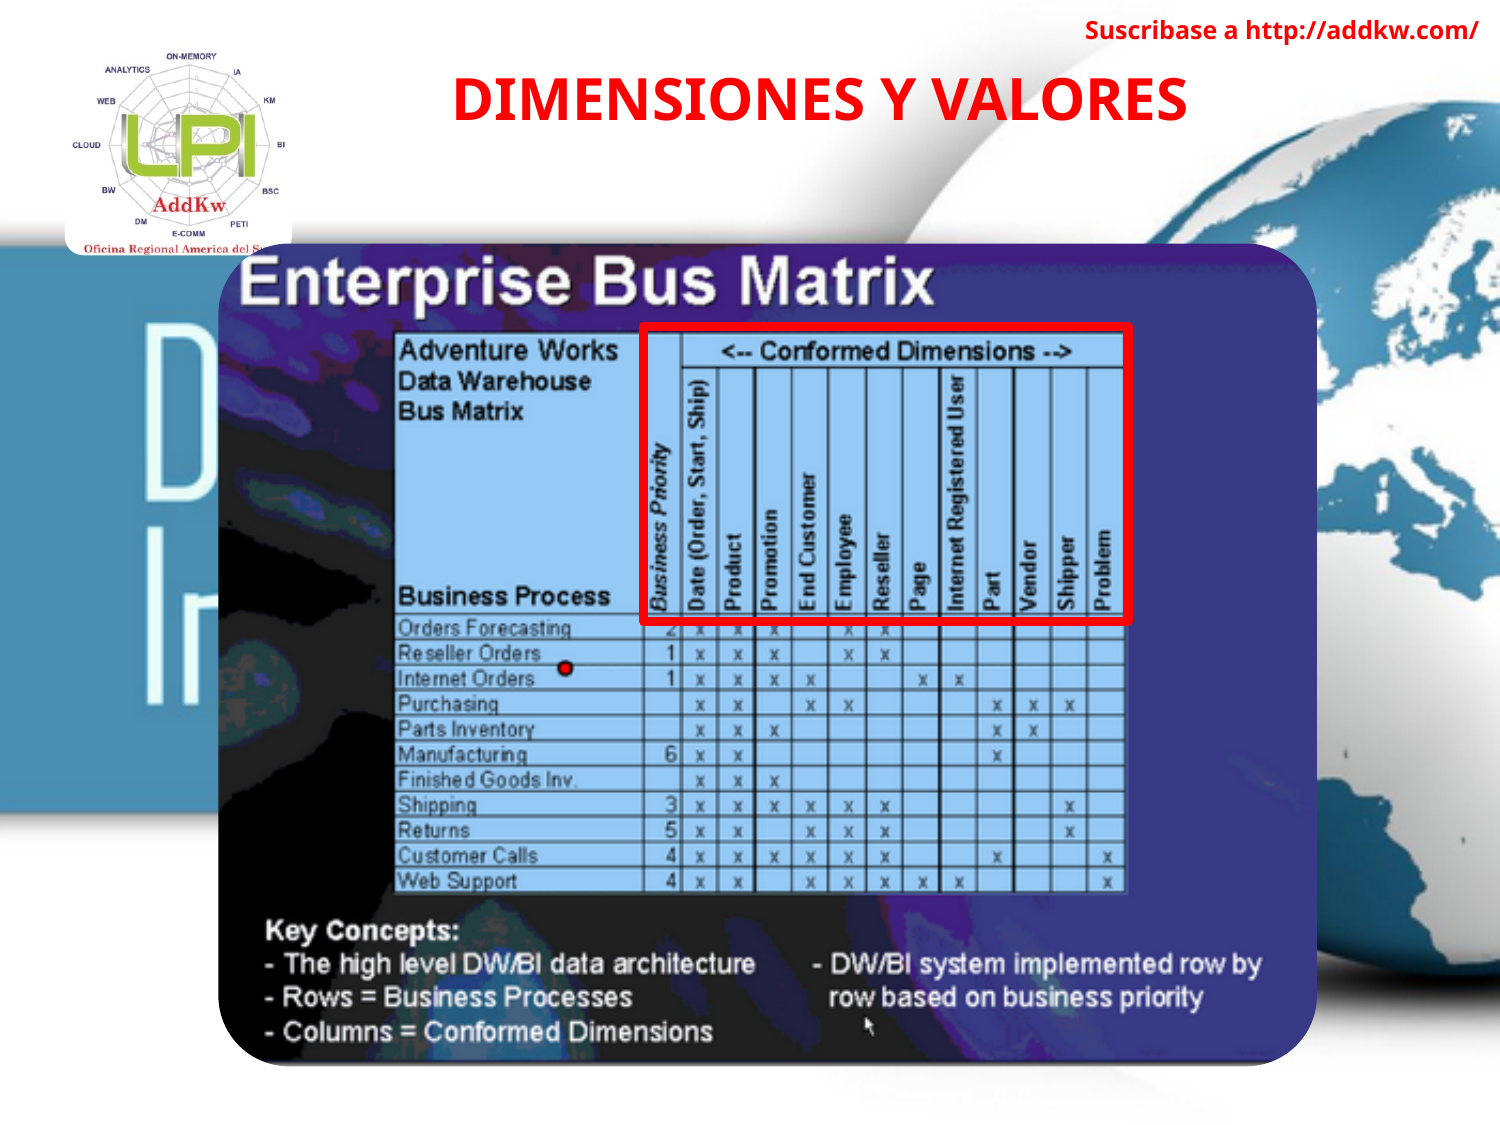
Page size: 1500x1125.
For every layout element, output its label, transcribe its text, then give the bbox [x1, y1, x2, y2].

picture [0, 0, 1500, 1125]
text_box Suscribase a http://addkw.com/ [1070, 7, 1495, 52]
text_box Dimensiones y valores [276, 54, 1364, 173]
